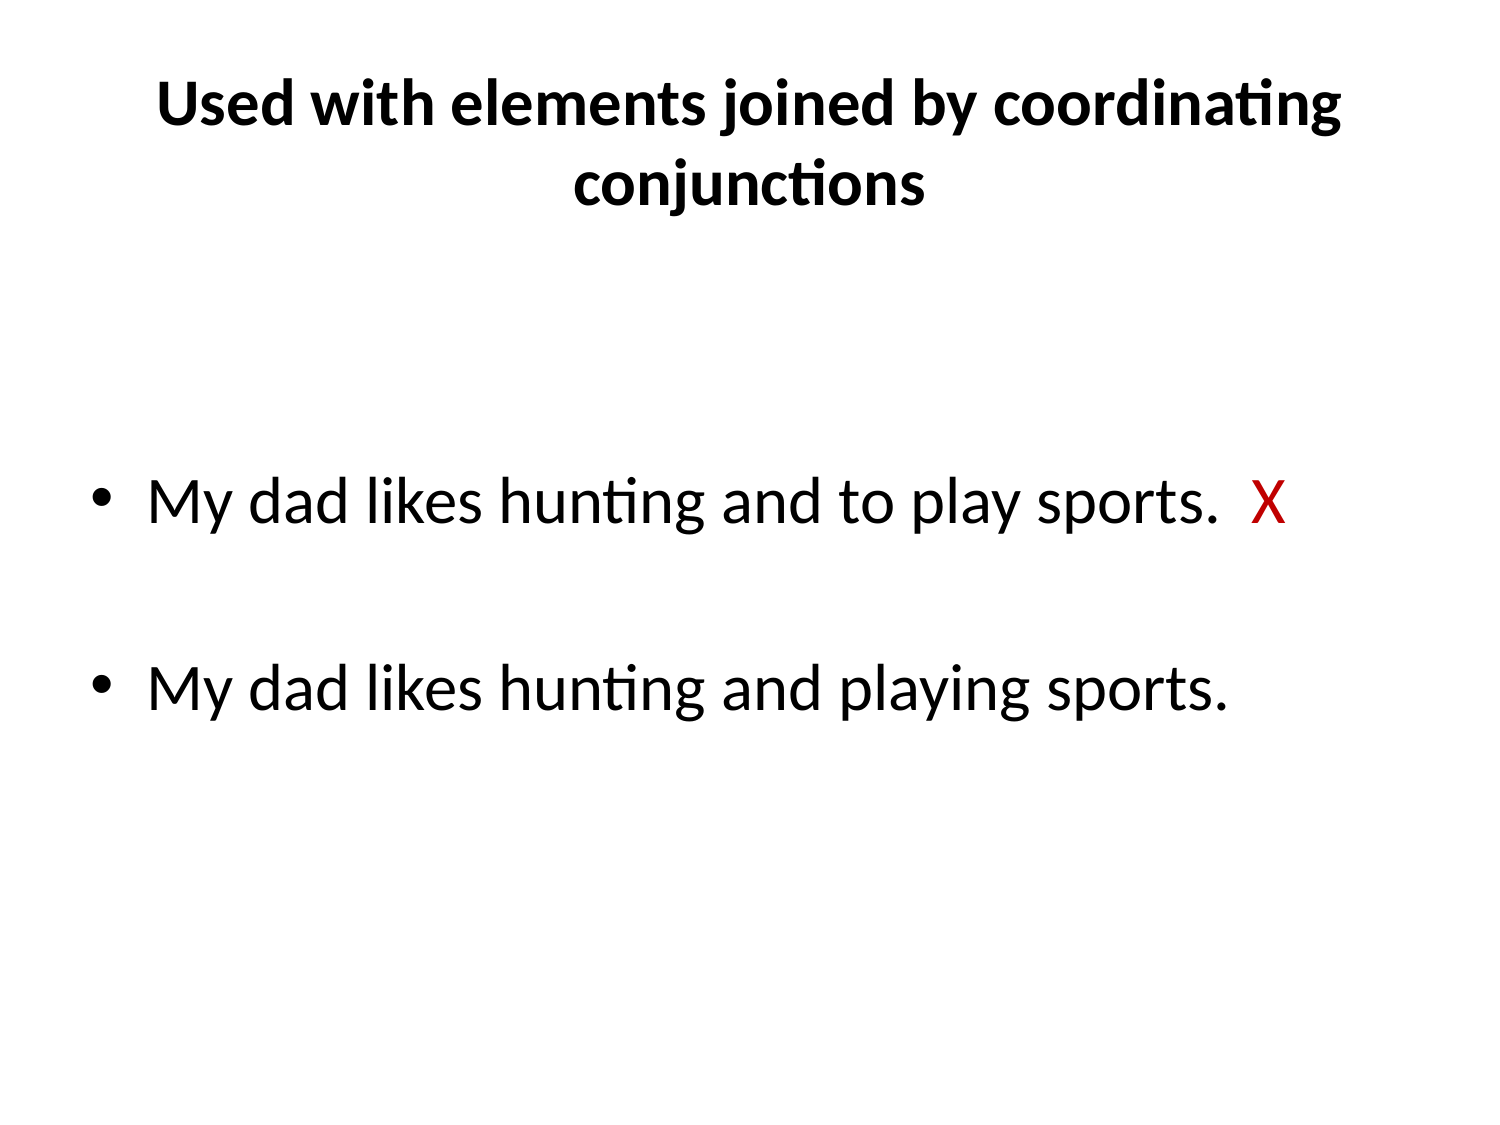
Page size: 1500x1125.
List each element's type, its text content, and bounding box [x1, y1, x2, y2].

list My dad likes hunting and to play sports. X My dad likes hunting and playing sports. [74, 262, 1426, 1006]
title Used with elements joined by coordinating conjunctions [74, 44, 1426, 233]
